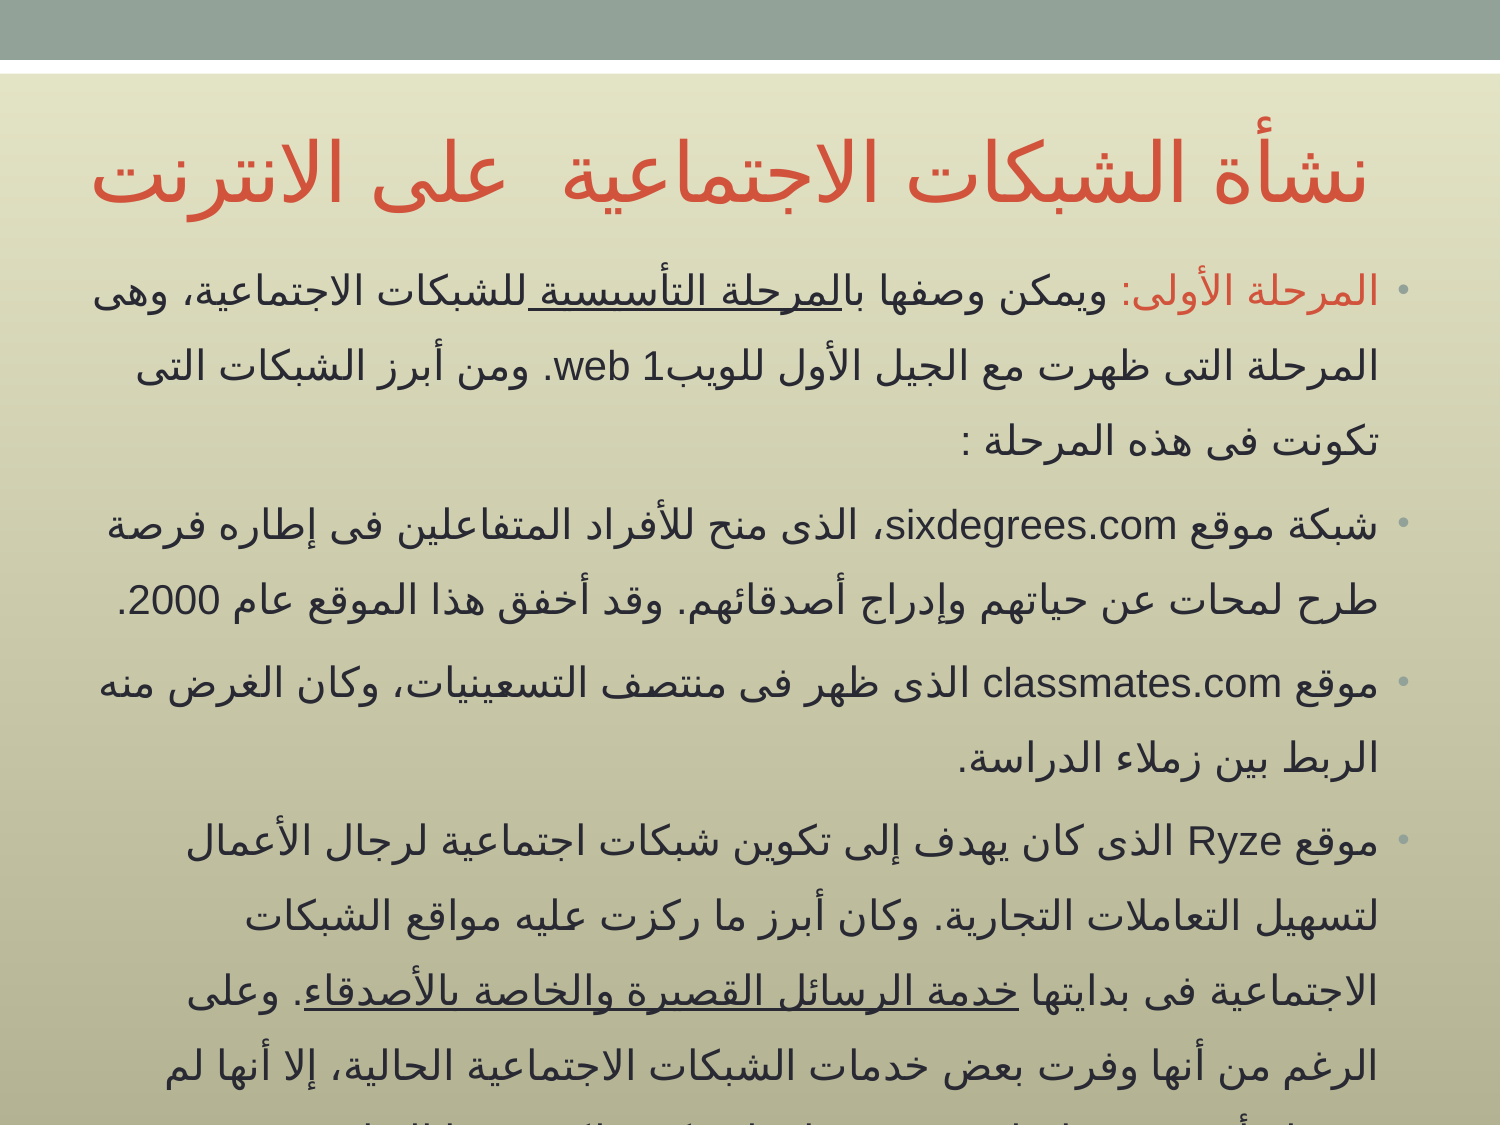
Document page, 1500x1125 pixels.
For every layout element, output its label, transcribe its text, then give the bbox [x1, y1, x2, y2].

title نشأة الشبكات الاجتماعية على الانترنت [75, 87, 1425, 231]
list المرحلة الأولى: ويمكن وصفها بالمرحلة التأسيسية للشبكات الاجتماعية، وهى المرحلة التى ظهرت مع الجيل الأول للويبweb 1. ومن أبرز الشبكات التى تكونت فى هذه المرحلة : شبكة موقع sixdegrees.com، الذى منح للأفراد المتفاعلين فى إطاره فرصة طرح لمحات عن حياتهم وإدراج أصدقائهم. وقد أخفق هذا الموقع عام 2000. موقع classmates.com الذى ظهر فى منتصف التسعينيات، وكان الغرض منه الربط بين زملاء الدراسة. موقع Ryze الذى كان يهدف إلى تكوين شبكات اجتماعية لرجال الأعمال لتسهيل التعاملات التجارية. وكان أبرز ما ركزت عليه مواقع الشبكات الاجتماعية فى بدايتها خدمة الرسائل القصيرة والخاصة بالأصدقاء. وعلى الرغم من أنها وفرت بعض خدمات الشبكات الاجتماعية الحالية، إلا أنها لم تستطع أن تدر ربحا على مؤسسيها، ولم يكتب لكثير منها البقاء. [75, 231, 1425, 1063]
